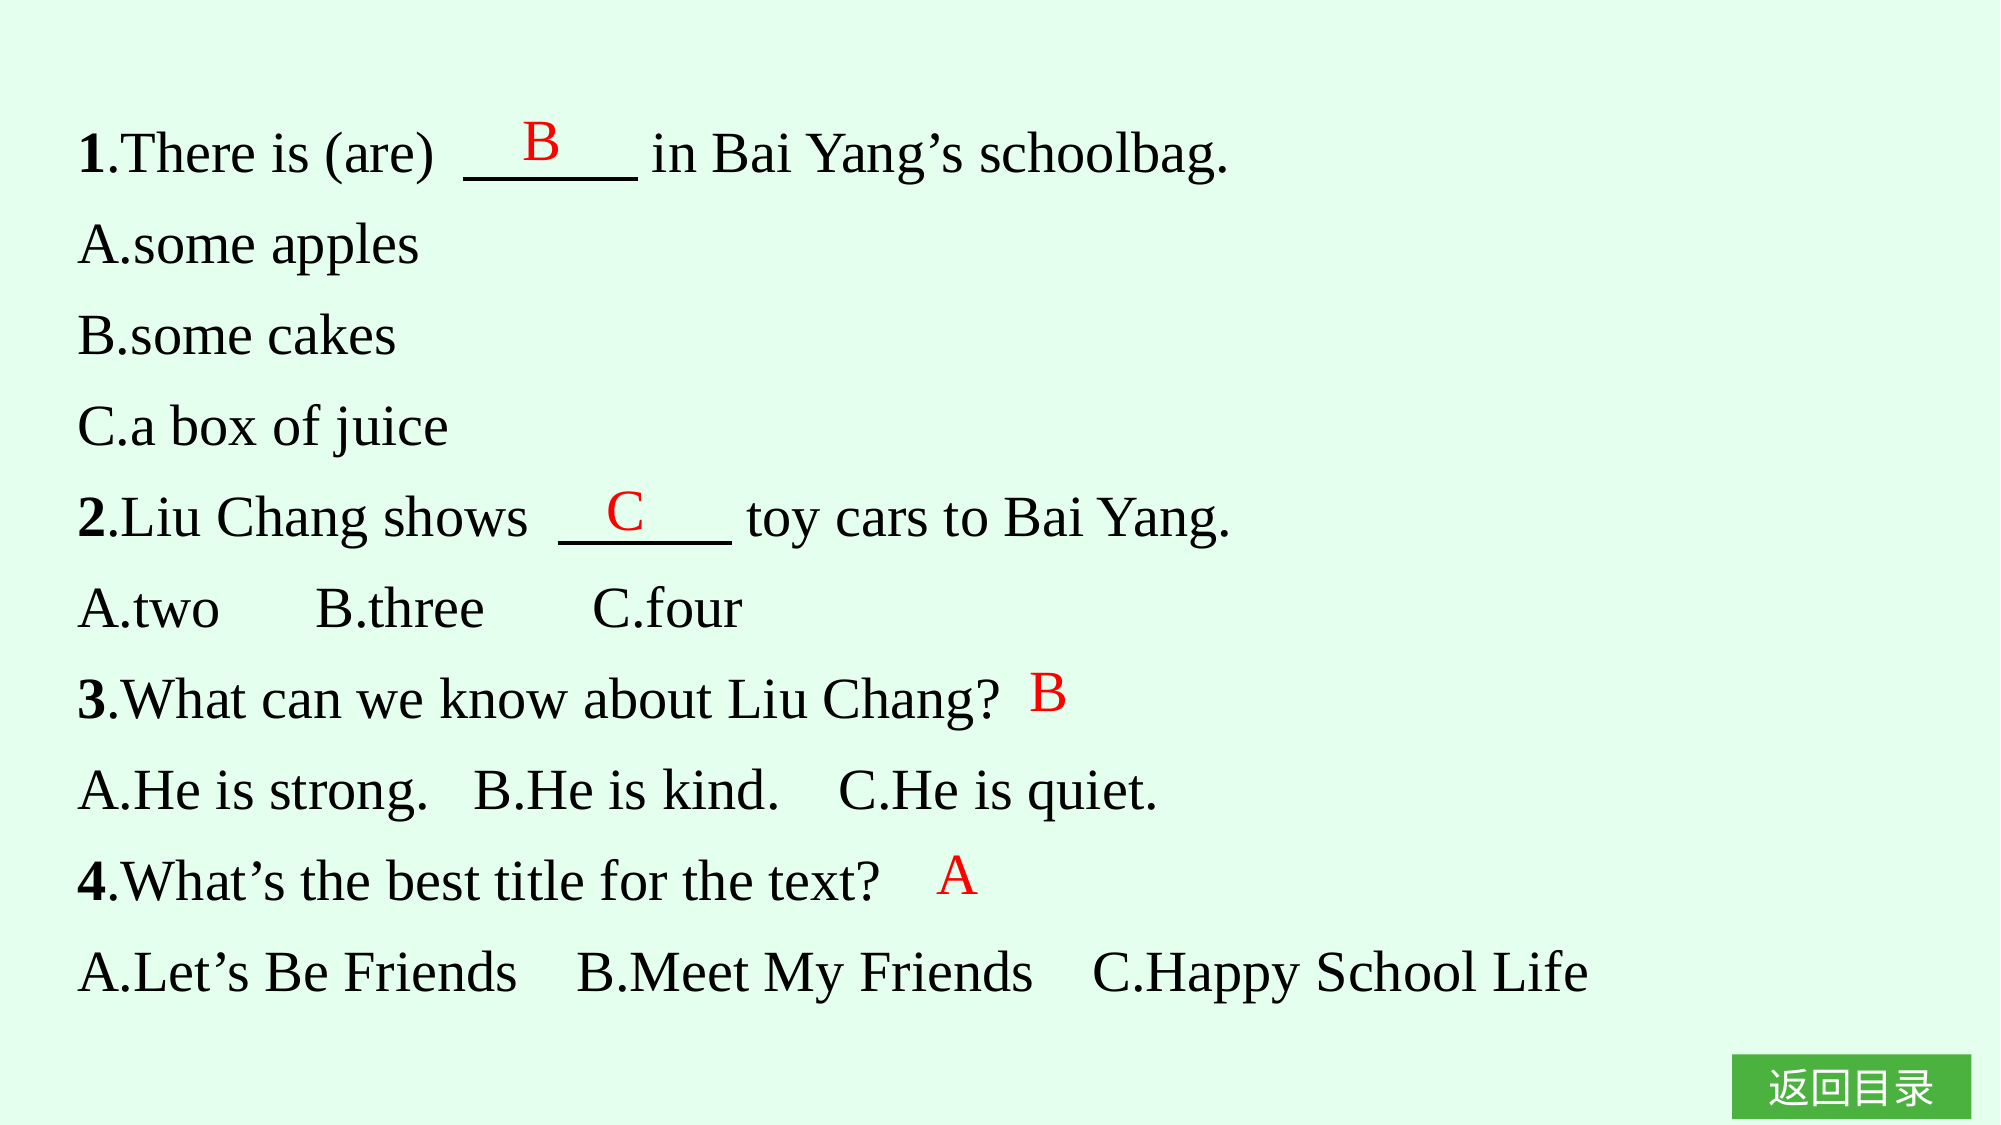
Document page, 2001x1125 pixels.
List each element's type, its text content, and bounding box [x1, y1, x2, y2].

text_box B [1014, 646, 1098, 731]
text_box 1.There is (are) in Bai Yang’s schoolbag. A.some apples B.some cakes C.a box of juice 2.Liu Chang shows toy cars to Bai Yang. A.two B.three C.four 3.What can we know about Liu Chang? A.He is strong. B.He is kind. C.He is quiet. 4.What’s the best title for the text? A.Let’s Be Friends B.Meet My Friends C.Happy School Life [62, 86, 1938, 1011]
text_box C [591, 465, 661, 550]
text_box B [507, 95, 591, 180]
text_box A [921, 829, 994, 914]
